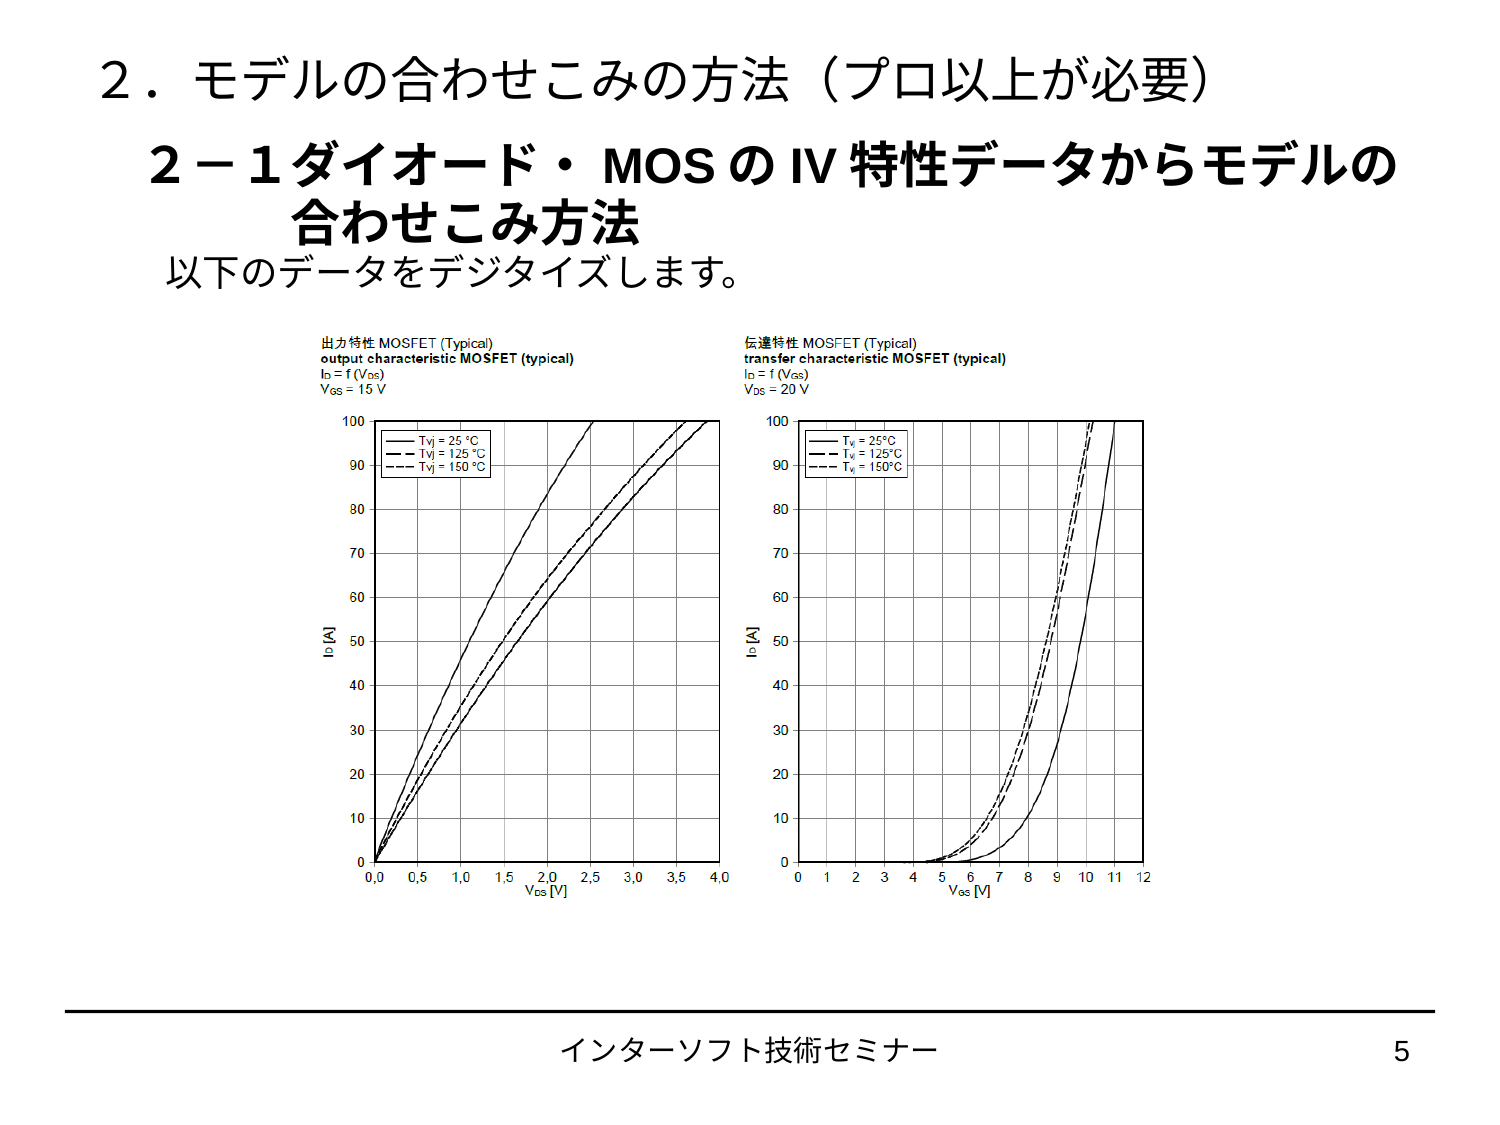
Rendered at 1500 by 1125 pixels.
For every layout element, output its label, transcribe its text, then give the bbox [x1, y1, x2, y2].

slide_number 5 [1074, 1024, 1425, 1103]
list ２－１ダイオード・MOSのIV特性データからモデルの 合わせこみ方法 以下のデータをデジタイズします。 [75, 137, 1427, 953]
text_box [64, 1009, 1436, 1014]
picture [289, 326, 1176, 910]
footer インターソフト技術セミナー [512, 1024, 988, 1103]
title ２．モデルの合わせこみの方法（プロ以上が必要） [75, 45, 1436, 173]
